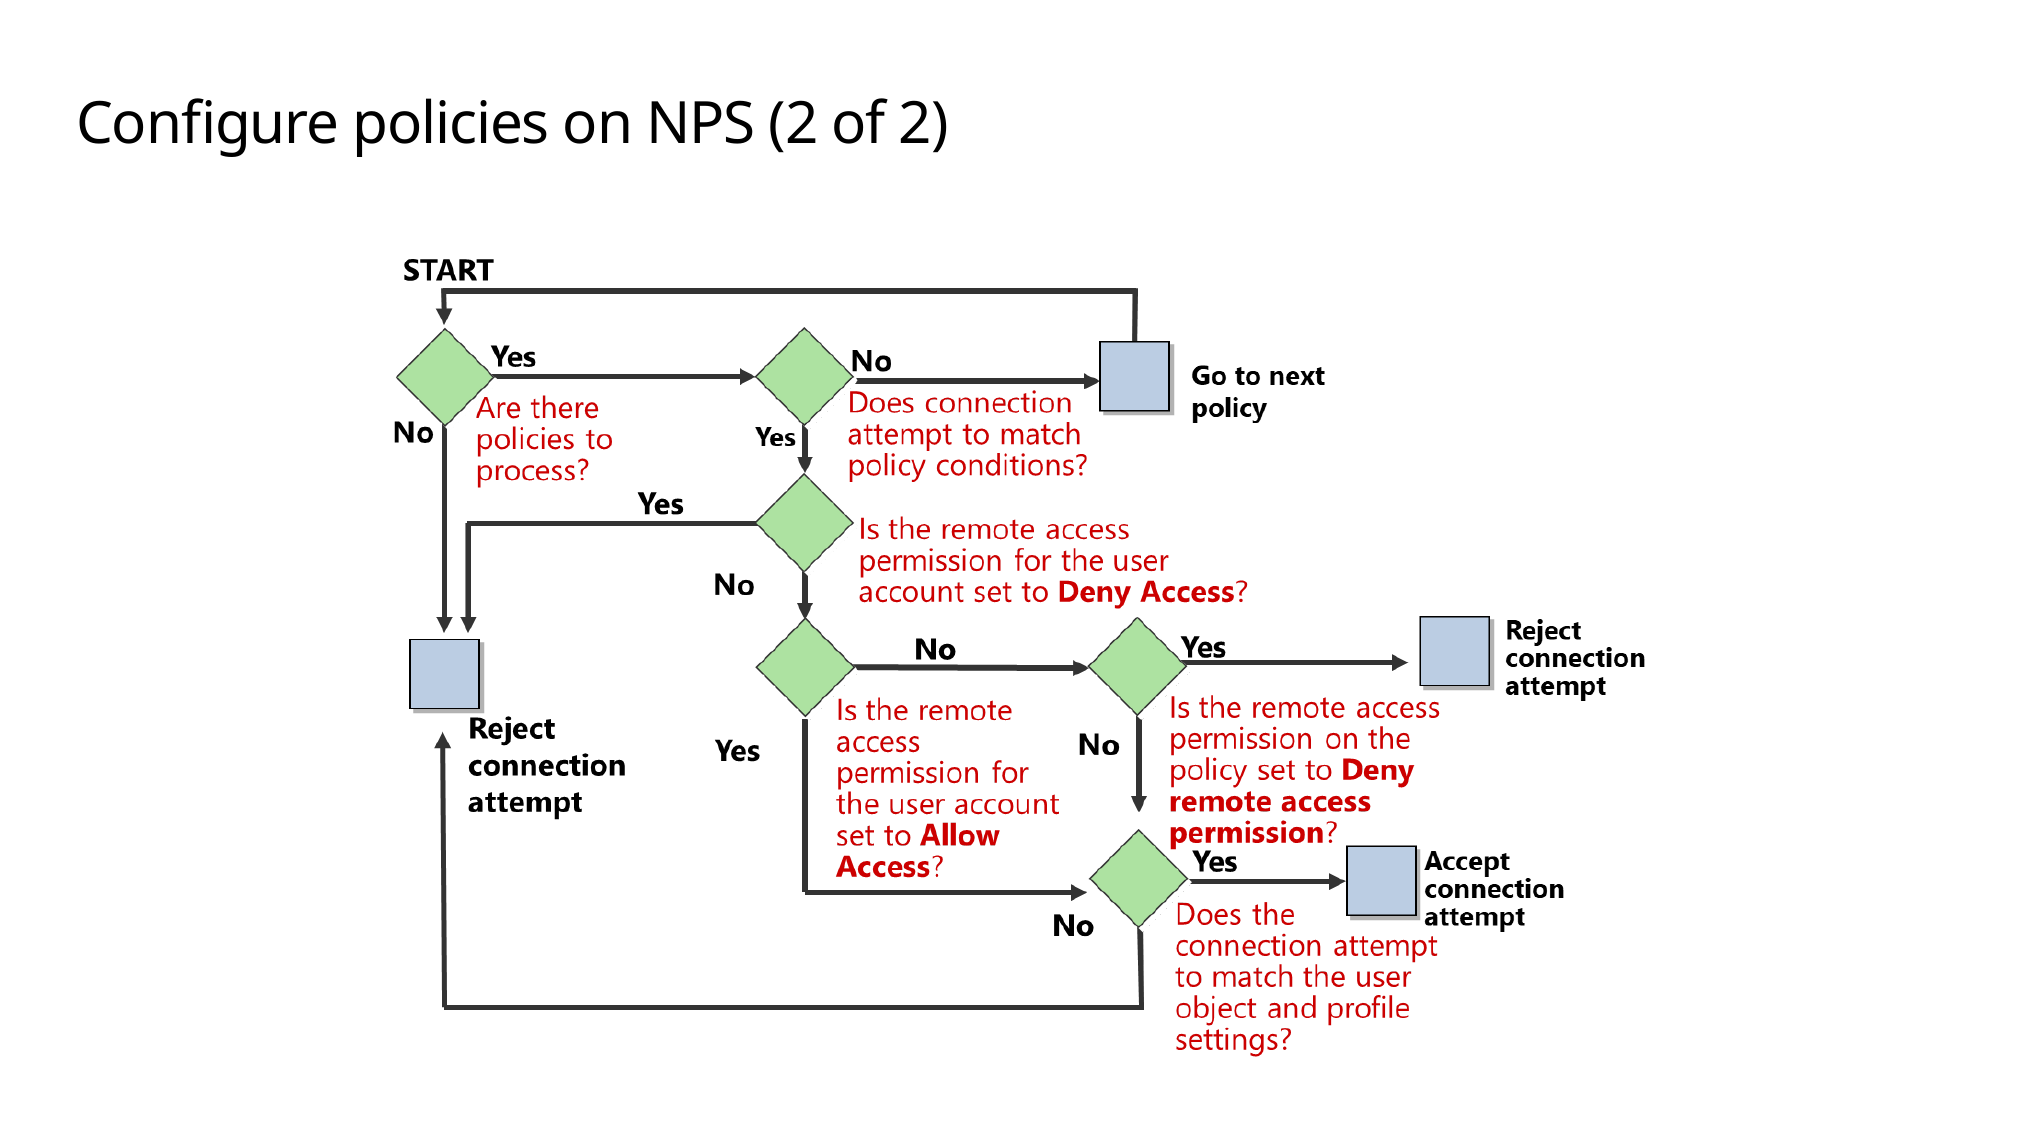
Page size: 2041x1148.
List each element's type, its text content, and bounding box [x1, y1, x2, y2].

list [373, 239, 1673, 1074]
title Configure policies on NPS (2 of 2) [76, 93, 1968, 161]
